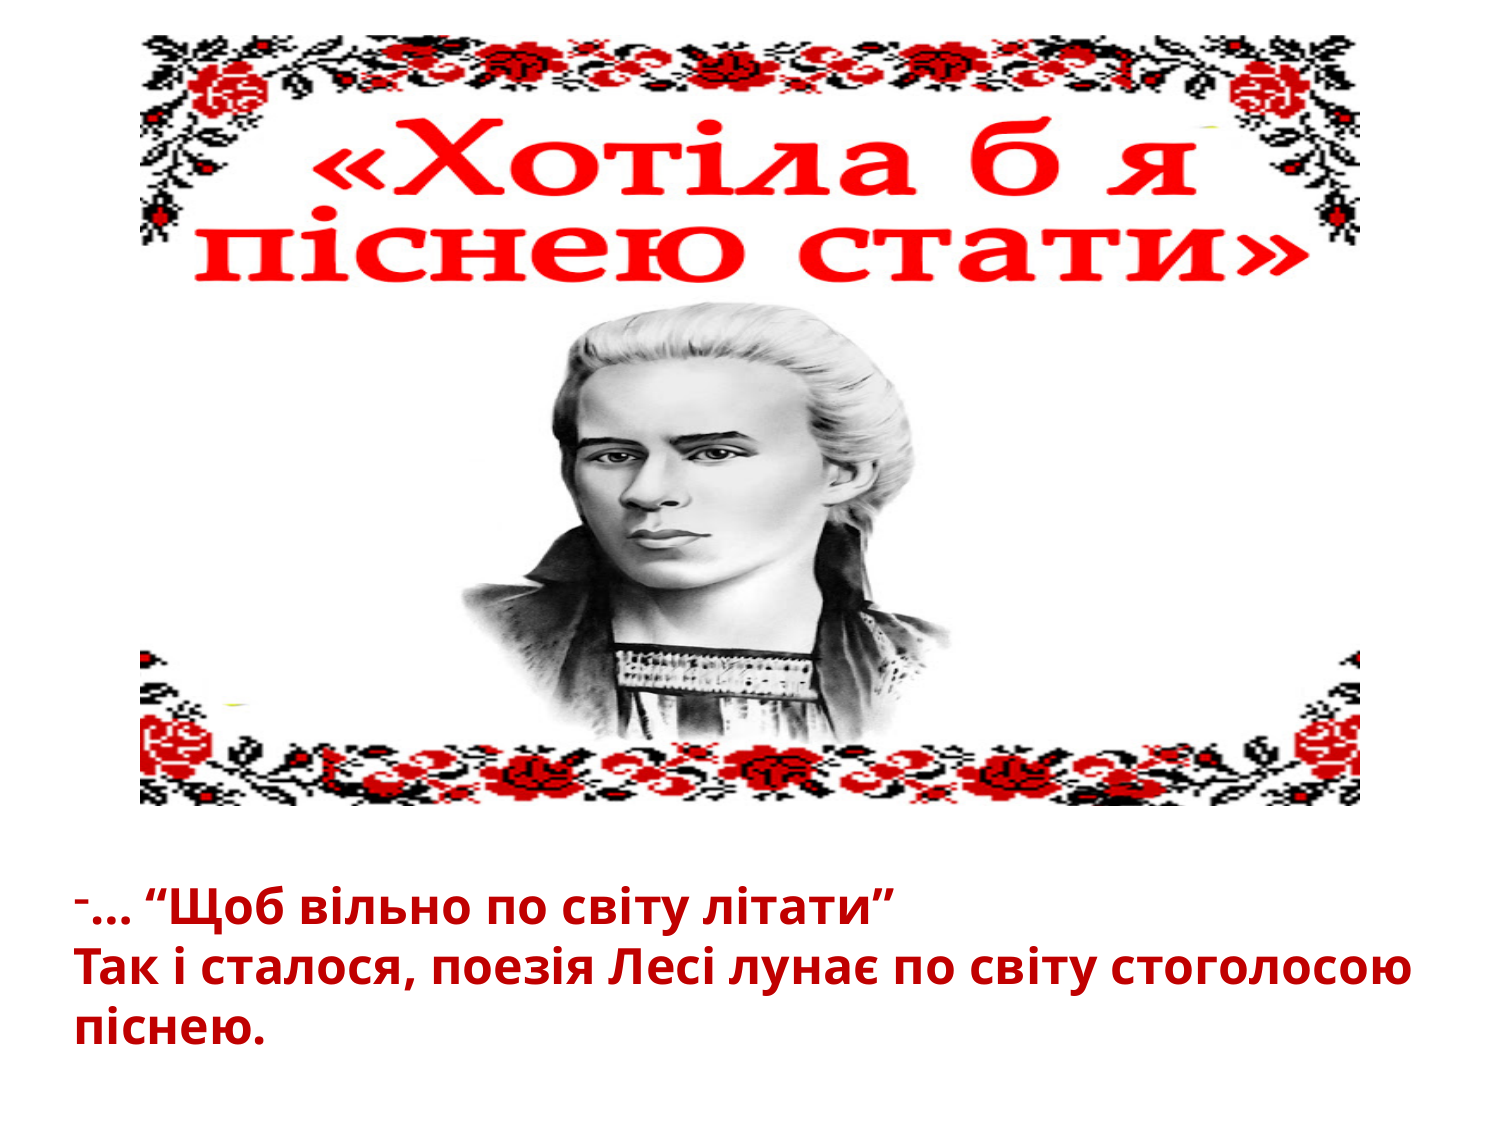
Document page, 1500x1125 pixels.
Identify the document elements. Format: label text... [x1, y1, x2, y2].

text_box … “Щоб вільно по світу літати” Так і сталося, поезія Лесі лунає по світу стоголосою піснею. [58, 867, 1500, 1062]
picture [140, 34, 1360, 806]
